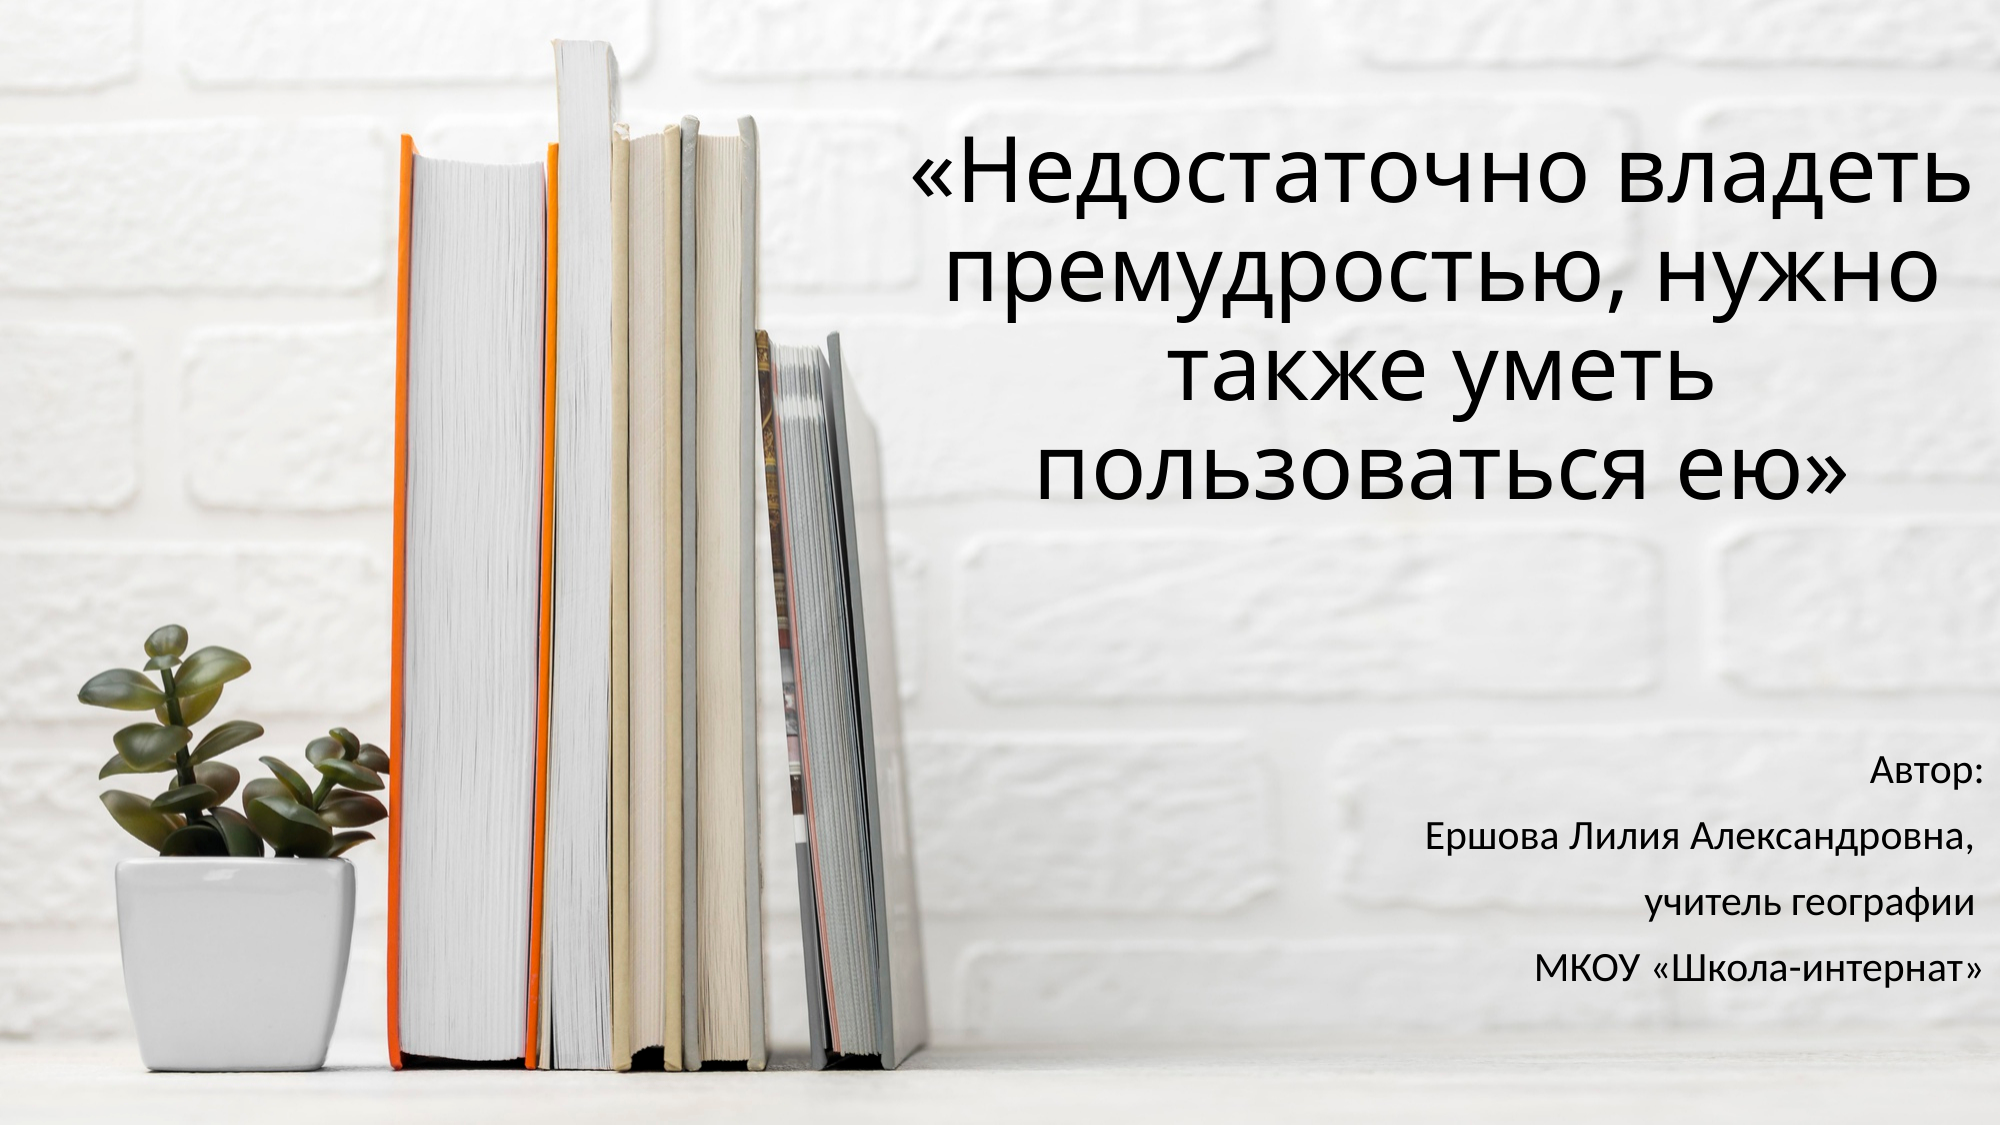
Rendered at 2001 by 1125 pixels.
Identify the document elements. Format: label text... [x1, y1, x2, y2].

picture [0, 0, 2000, 1125]
title «Недостаточно владеть премудростью, нужно также уметь пользоваться ею» [885, 135, 2000, 527]
subtitle Автор: Ершова Лилия Александровна, учитель географии МКОУ «Школа-интернат» [917, 739, 2000, 1100]
